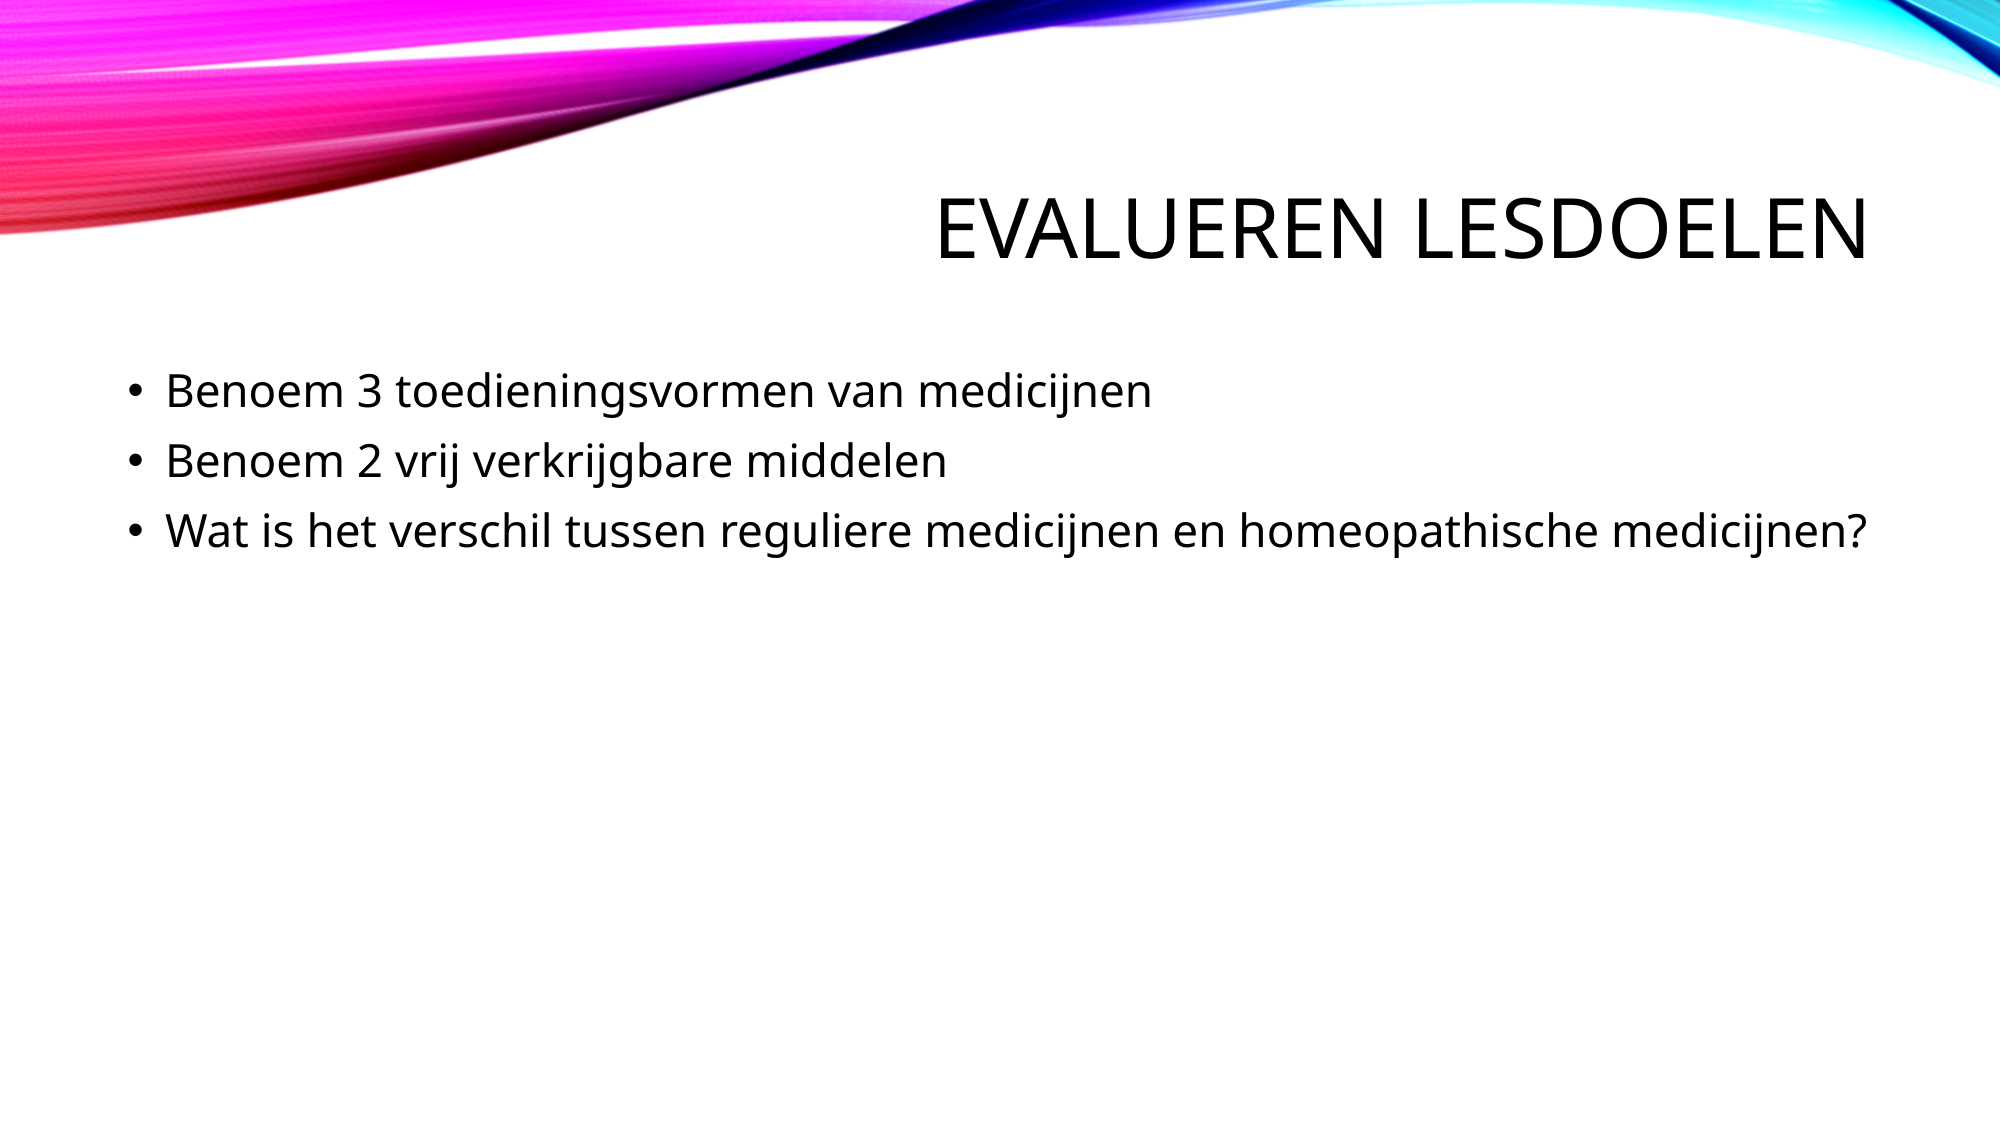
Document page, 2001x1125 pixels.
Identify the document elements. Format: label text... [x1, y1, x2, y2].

list Benoem 3 toedieningsvormen van medicijnen Benoem 2 vrij verkrijgbare middelen Wat is het verschil tussen reguliere medicijnen en homeopathische medicijnen? [112, 360, 1888, 1021]
title Evalueren lesdoelen [474, 125, 1888, 338]
picture [0, 0, 2000, 237]
picture [1890, 0, 2000, 75]
picture [1910, 0, 2000, 45]
